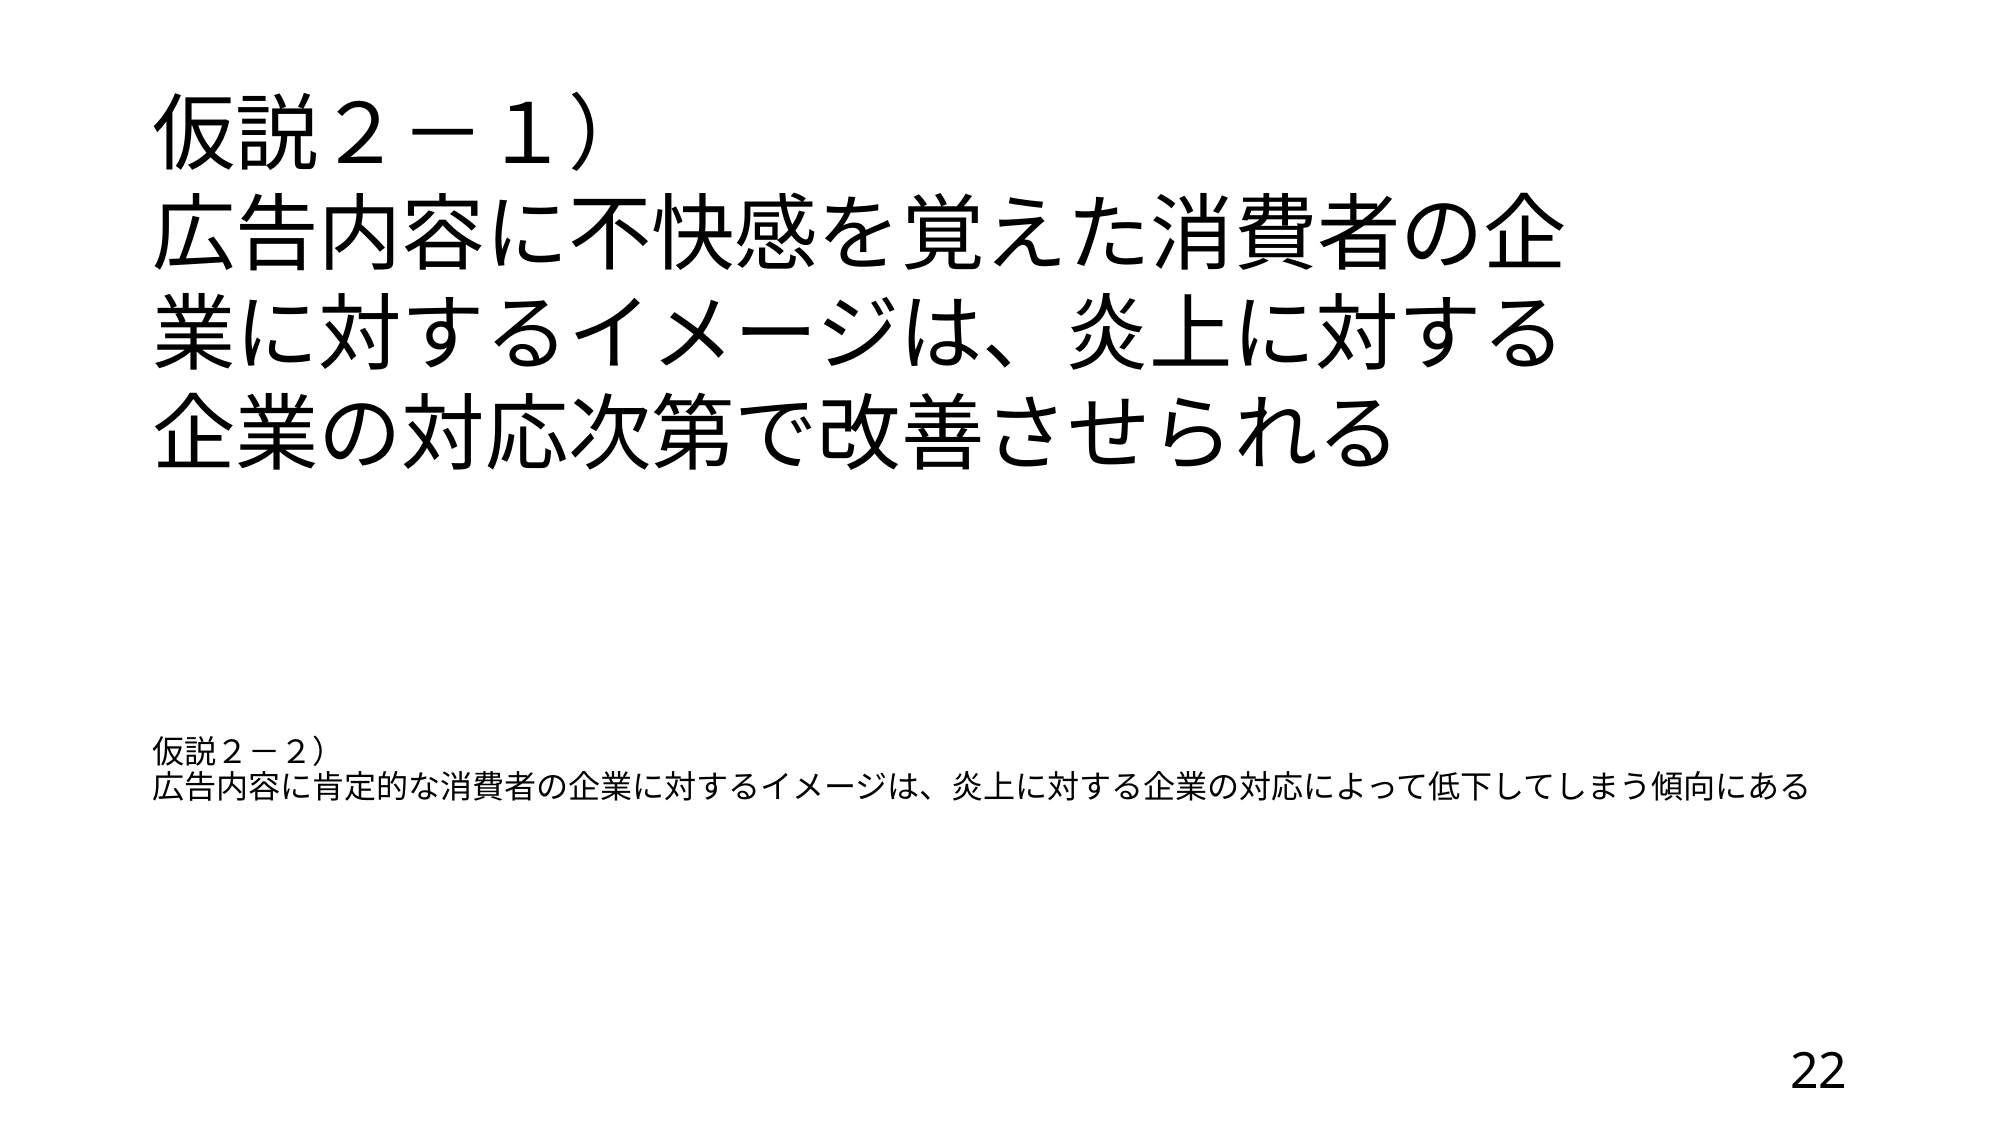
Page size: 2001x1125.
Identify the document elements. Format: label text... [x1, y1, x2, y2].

title 仮説２－２） 広告内容に肯定的な消費者の企業に対するイメージは、炎上に対する企業の対応によって低下してしまう傾向にある [137, 571, 1863, 940]
text_box 仮説２－１） 広告内容に不快感を覚えた消費者の企業に対するイメージは、炎上に対する企業の対応次第で改善させられる [137, 73, 1614, 588]
slide_number 22 [1412, 1042, 1863, 1103]
